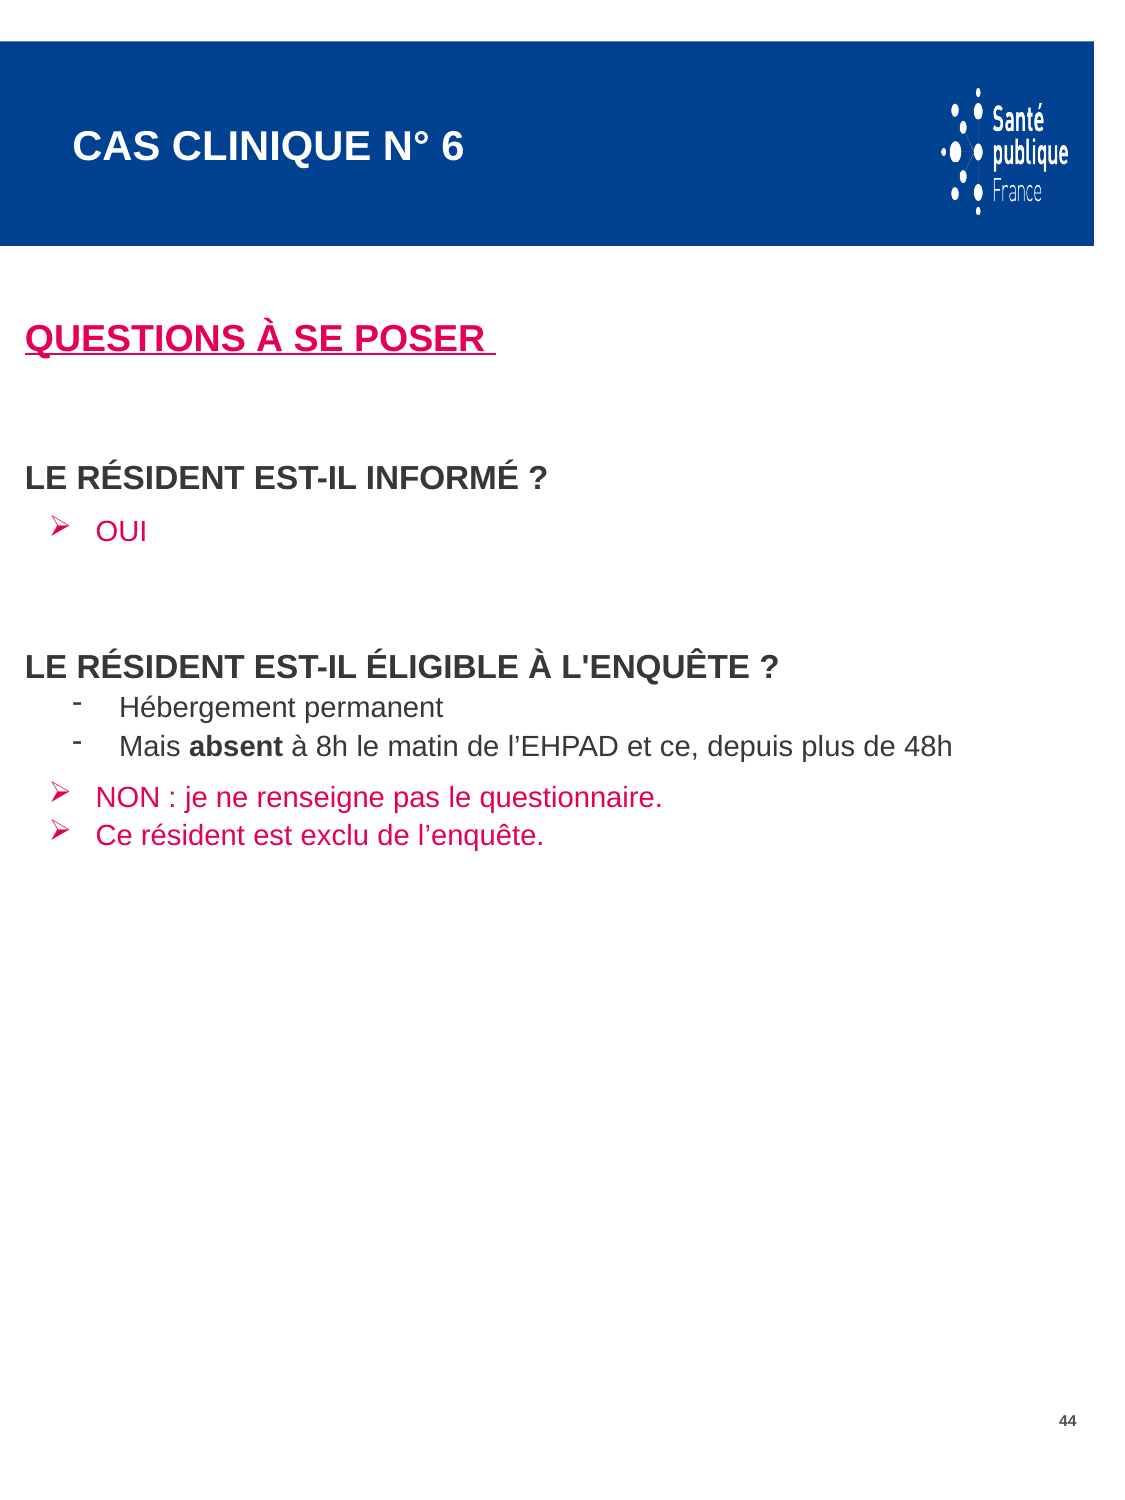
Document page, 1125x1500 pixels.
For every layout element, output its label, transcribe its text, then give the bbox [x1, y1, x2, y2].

list Questions à se poser LE Résident EST-IL informé ? OUI LE résident est-il éligible à l'Enquête ? Hébergement permanent Mais absent à 8h le matin de l’EHPAD et ce, depuis plus de 48h NON : je ne renseigne pas le questionnaire. Ce résident est exclu de l’enquête. [19, 309, 1125, 1500]
picture [941, 88, 1068, 215]
title CAS clinique N° 6 [66, 41, 908, 246]
